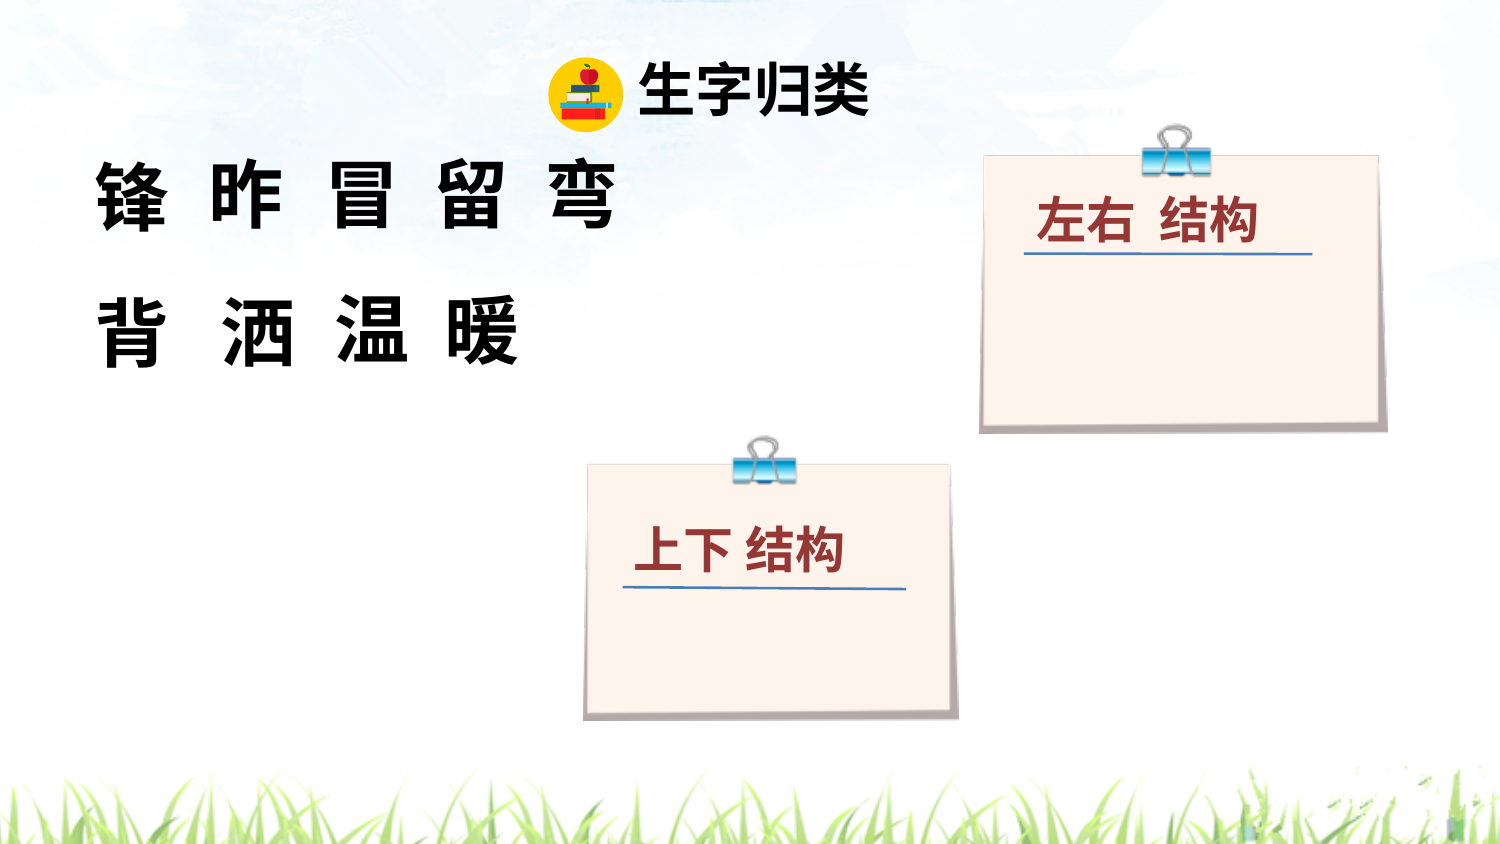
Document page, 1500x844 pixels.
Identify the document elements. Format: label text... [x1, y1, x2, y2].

text_box 生字归类 [626, 47, 945, 129]
text_box 暖 [433, 278, 534, 380]
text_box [622, 586, 907, 590]
text_box 留 [422, 141, 523, 243]
text_box 背 [83, 280, 184, 382]
text_box 锋 [83, 145, 184, 247]
picture [0, 0, 1500, 844]
text_box 洒 [209, 279, 310, 382]
text_box 温 [322, 277, 423, 379]
text_box 冒 [313, 141, 413, 244]
text_box 弯 [533, 141, 634, 243]
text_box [548, 57, 624, 133]
text_box 昨 [197, 141, 298, 244]
